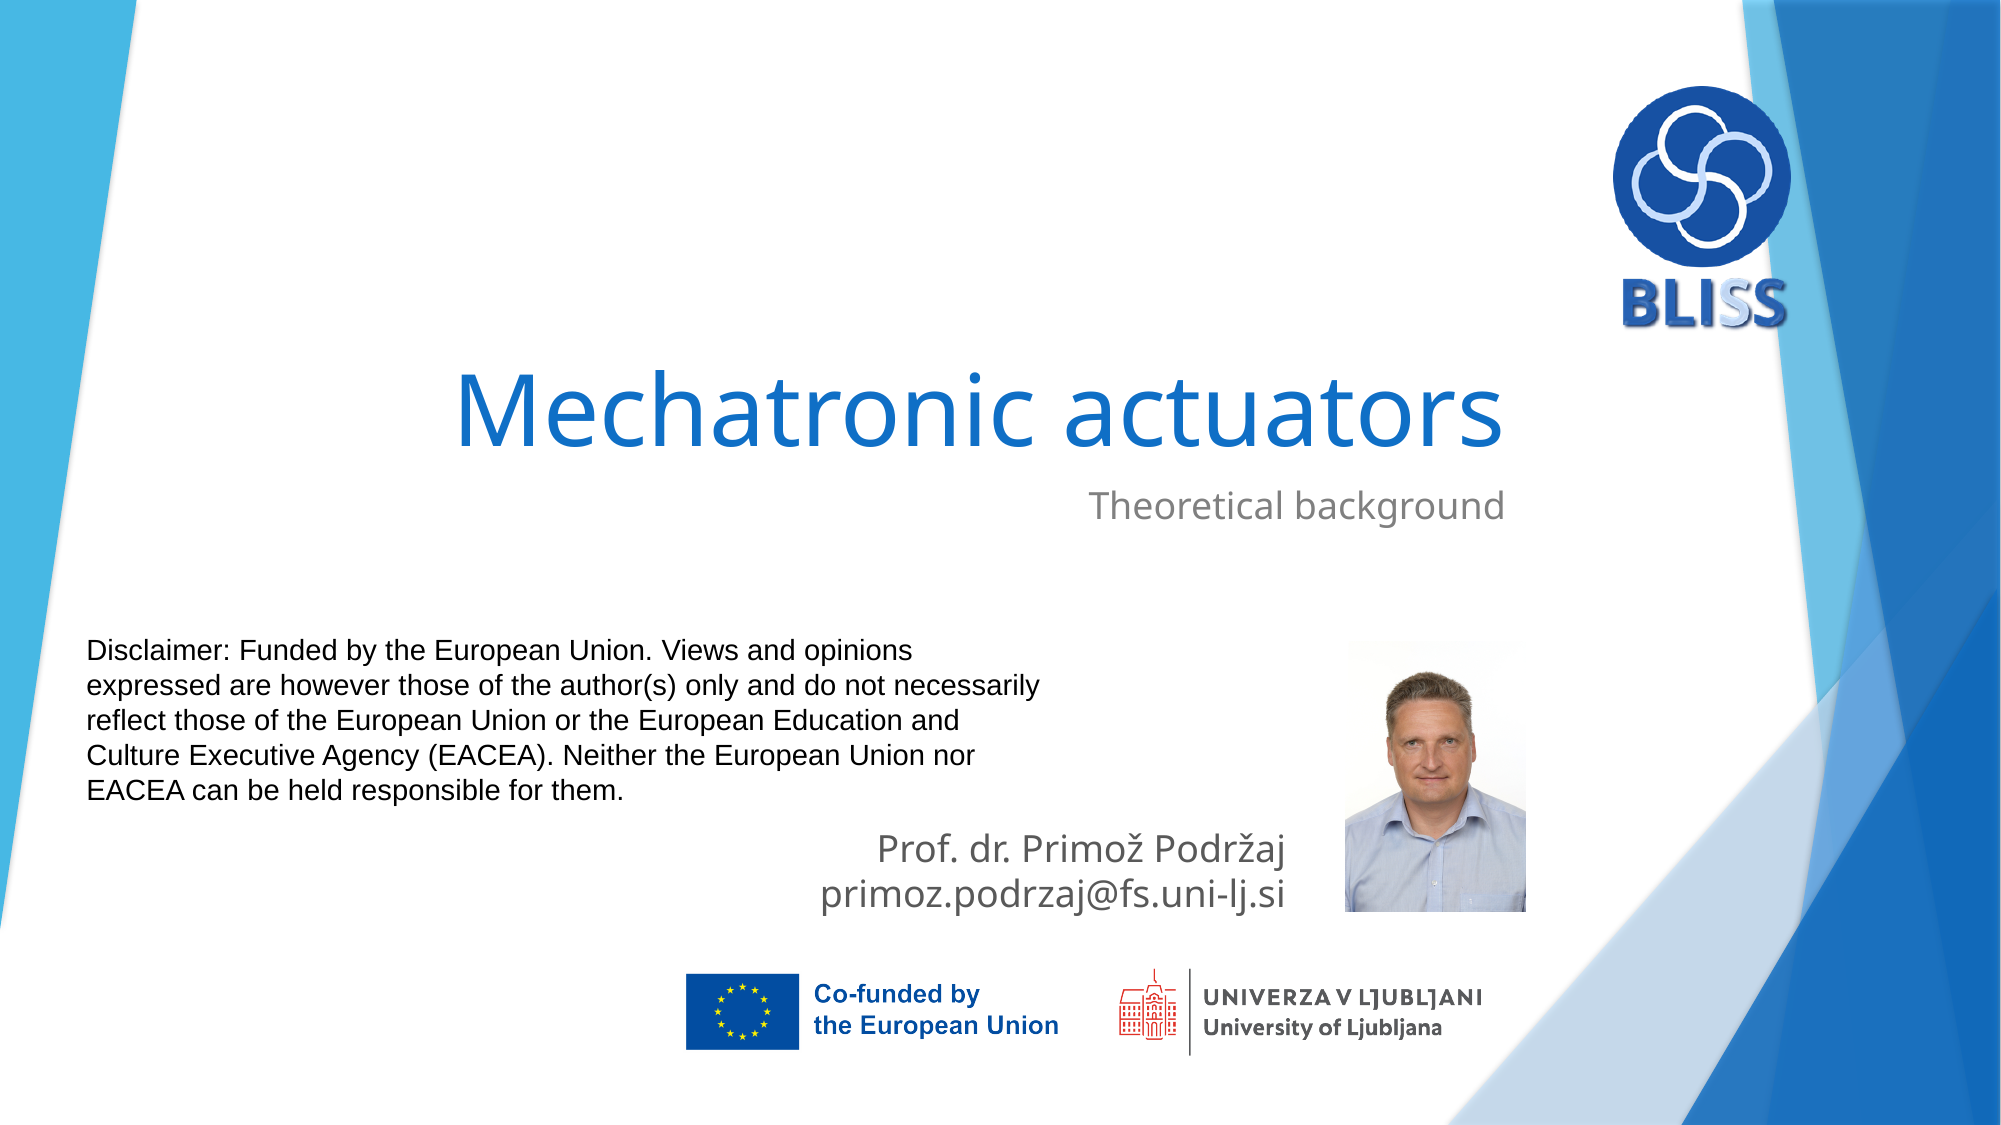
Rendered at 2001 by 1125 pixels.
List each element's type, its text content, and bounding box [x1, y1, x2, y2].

picture [1345, 641, 1526, 912]
text_box Disclaimer: Funded by the European Union. Views and opinions expressed are however those of the author(s) only and do not necessarily reflect those of the European Union or the European Education and Culture Executive Agency (EACEA). Neither the European Union nor EACEA can be held responsible for them. [71, 624, 1072, 814]
picture [1611, 86, 1792, 333]
title Mechatronic actuators [247, 394, 1522, 474]
subtitle Theoretical background [247, 474, 1522, 574]
picture [681, 943, 1526, 1081]
